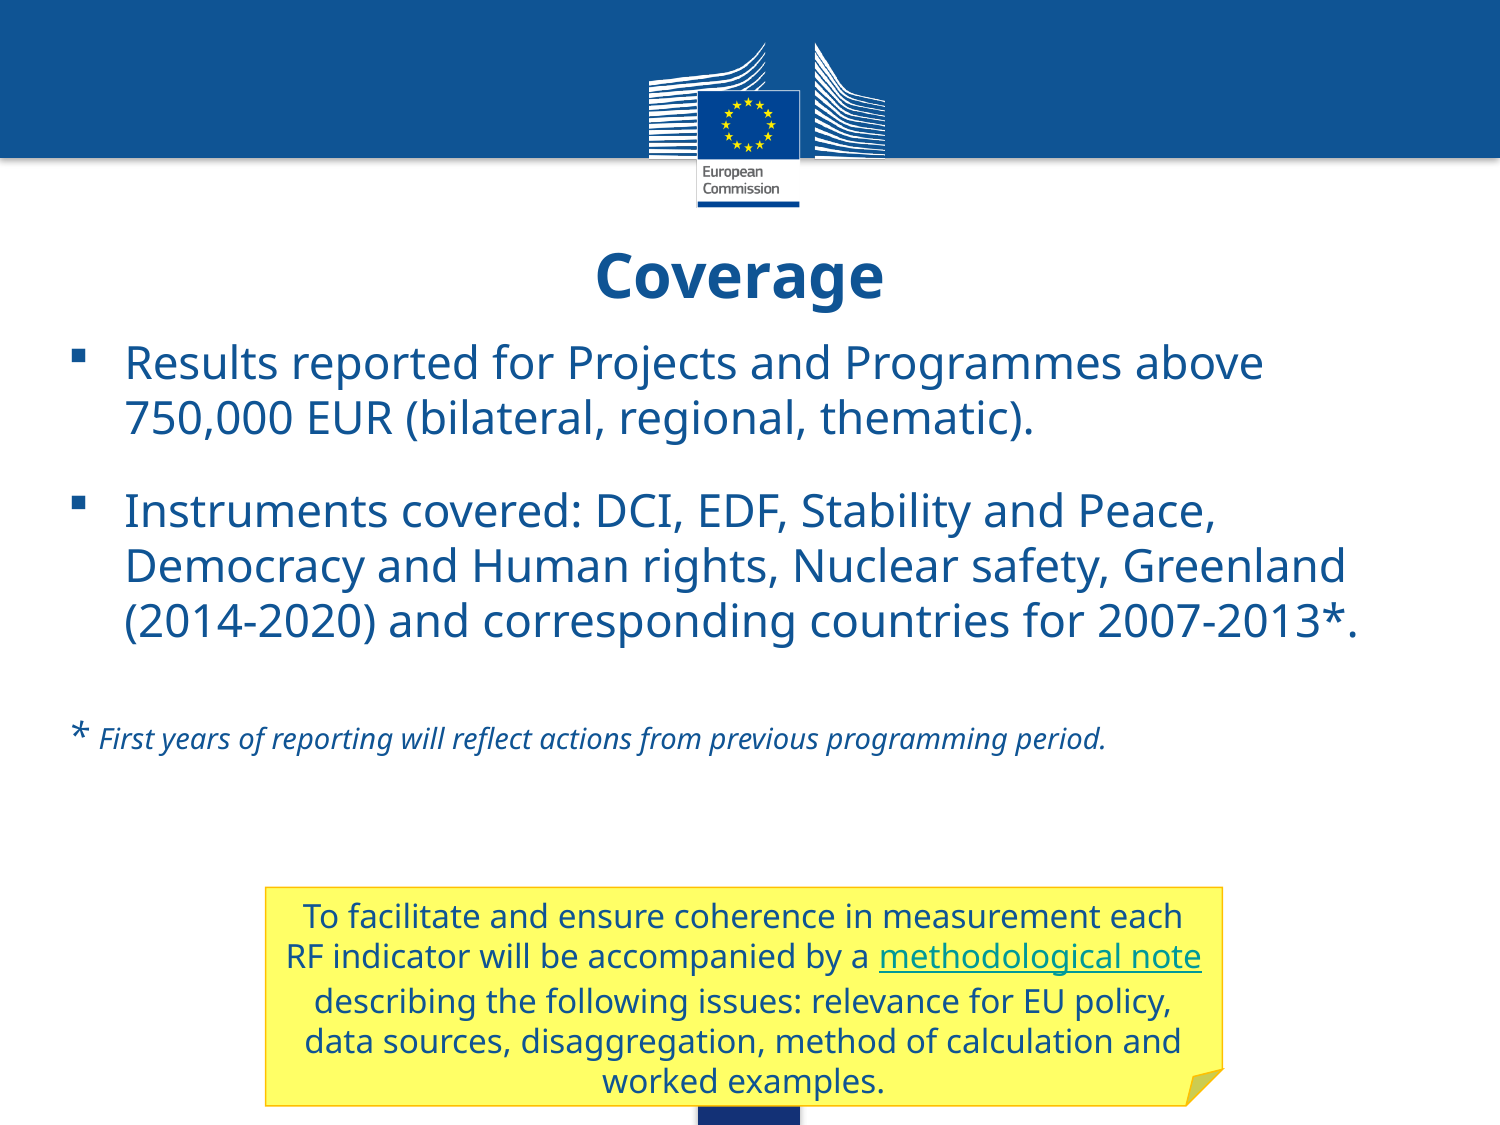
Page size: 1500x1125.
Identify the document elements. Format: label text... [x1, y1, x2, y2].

text_box To facilitate and ensure coherence in measurement each RF indicator will be accompanied by a methodological note describing the following issues: relevance for EU policy, data sources, disaggregation, method of calculation and worked examples. [265, 887, 1223, 1106]
list Results reported for Projects and Programmes above 750,000 EUR (bilateral, regional, thematic). Instruments covered: DCI, EDF, Stability and Peace, Democracy and Human rights, Nuclear safety, Greenland (2014-2020) and corresponding countries for 2007-2013*. * First years of reporting will reflect actions from previous programming period. [52, 326, 1412, 965]
title Coverage [64, 196, 1416, 351]
picture [649, 42, 885, 196]
